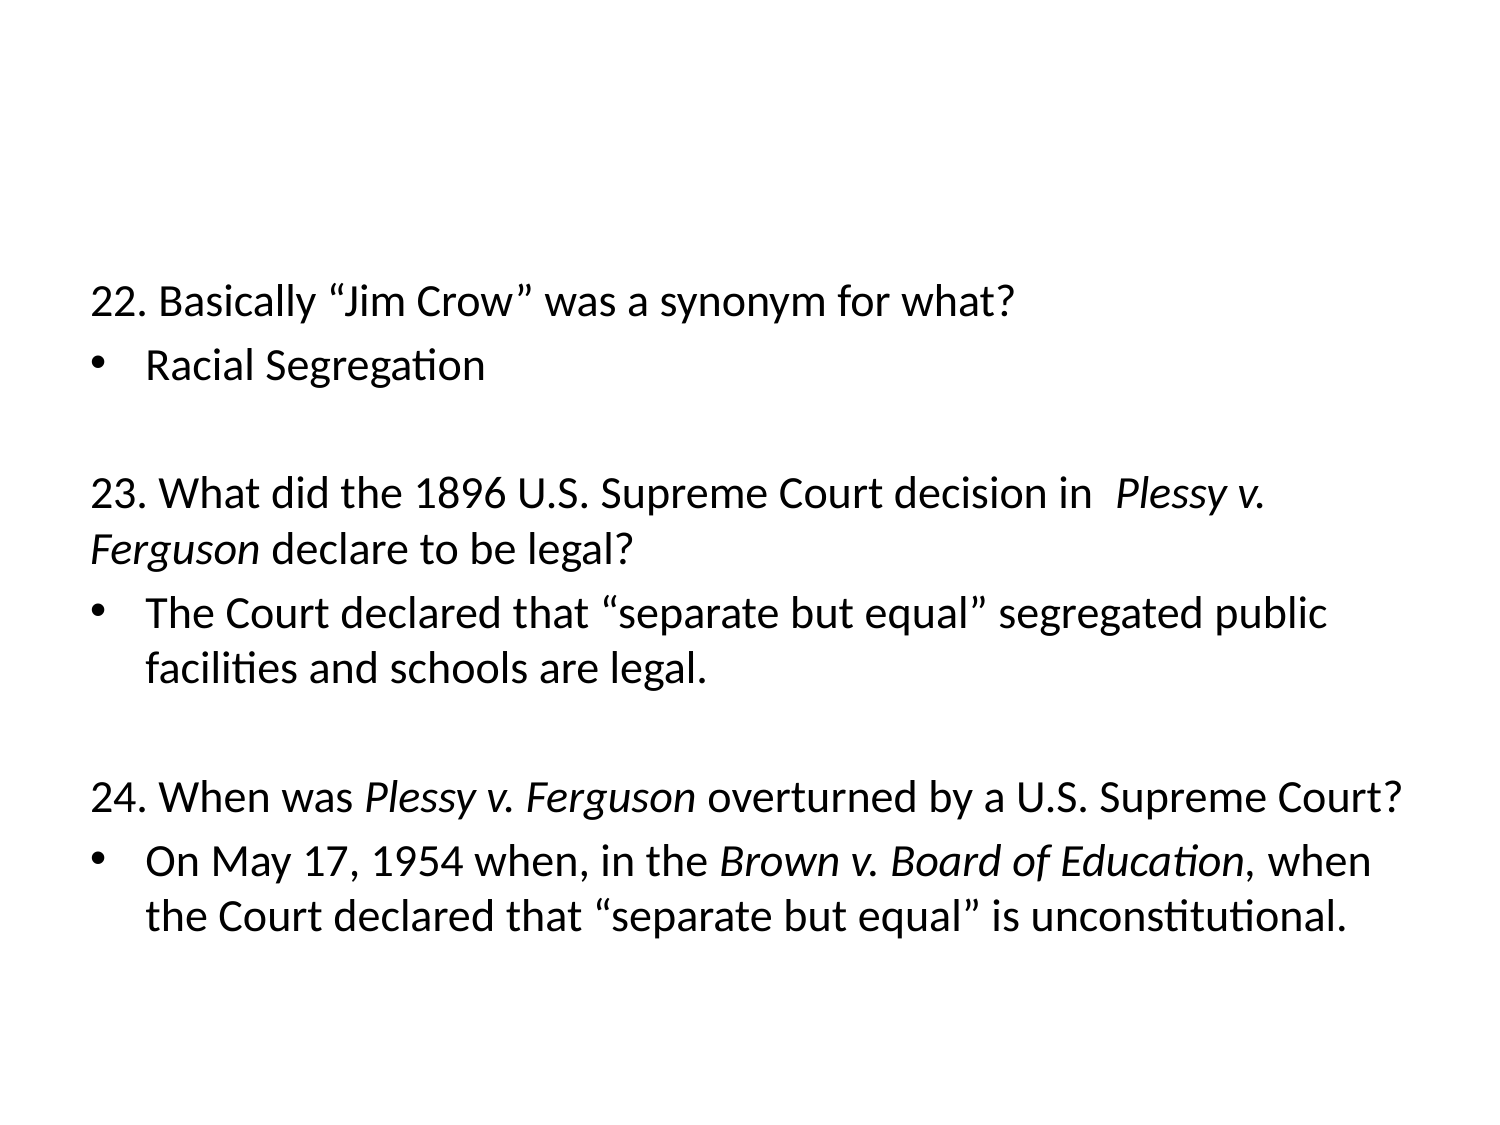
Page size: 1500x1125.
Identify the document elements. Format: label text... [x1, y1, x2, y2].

list 22. Basically “Jim Crow” was a synonym for what? Racial Segregation 23. What did the 1896 U.S. Supreme Court decision in Plessy v. Ferguson declare to be legal? The Court declared that “separate but equal” segregated public facilities and schools are legal. 24. When was Plessy v. Ferguson overturned by a U.S. Supreme Court? On May 17, 1954 when, in the Brown v. Board of Education, when the Court declared that “separate but equal” is unconstitutional. [75, 262, 1425, 1005]
